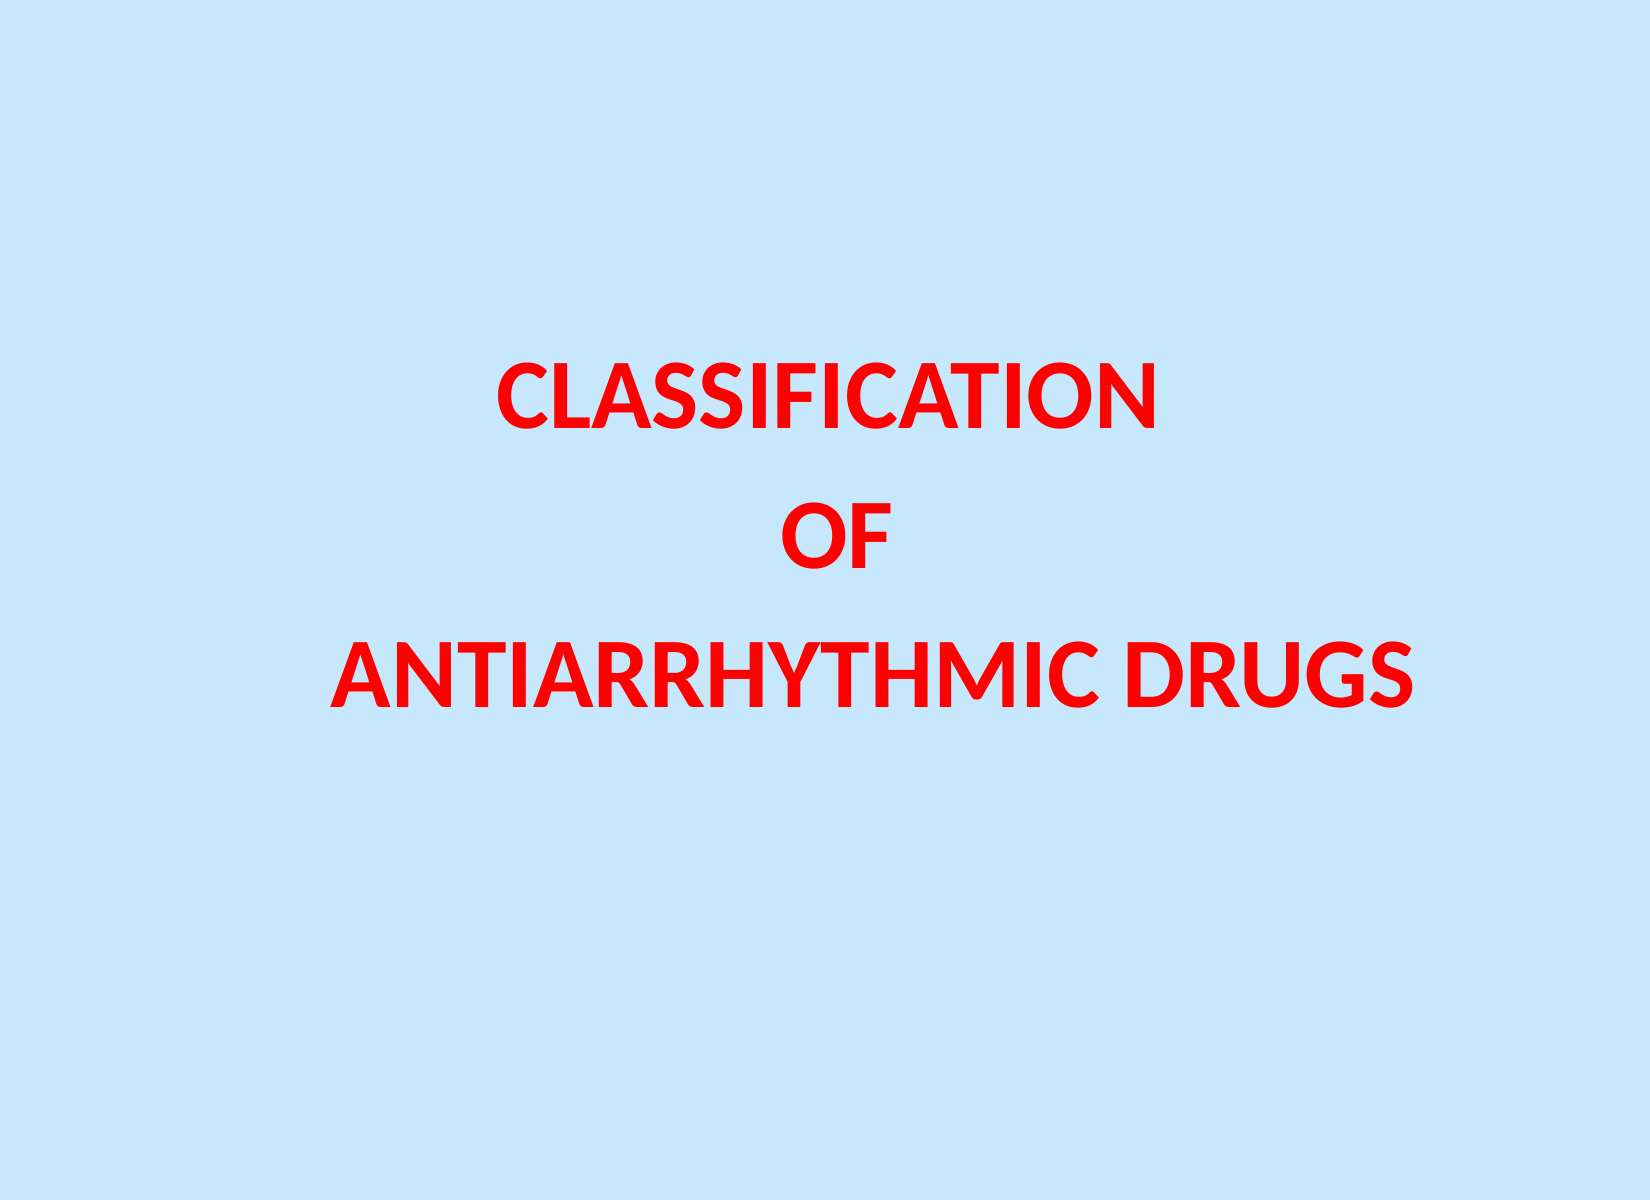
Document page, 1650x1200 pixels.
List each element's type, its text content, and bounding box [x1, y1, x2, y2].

subtitle CLASSIFICATION OF ANTIARRHYTHMIC DRUGS [45, 50, 1613, 1125]
